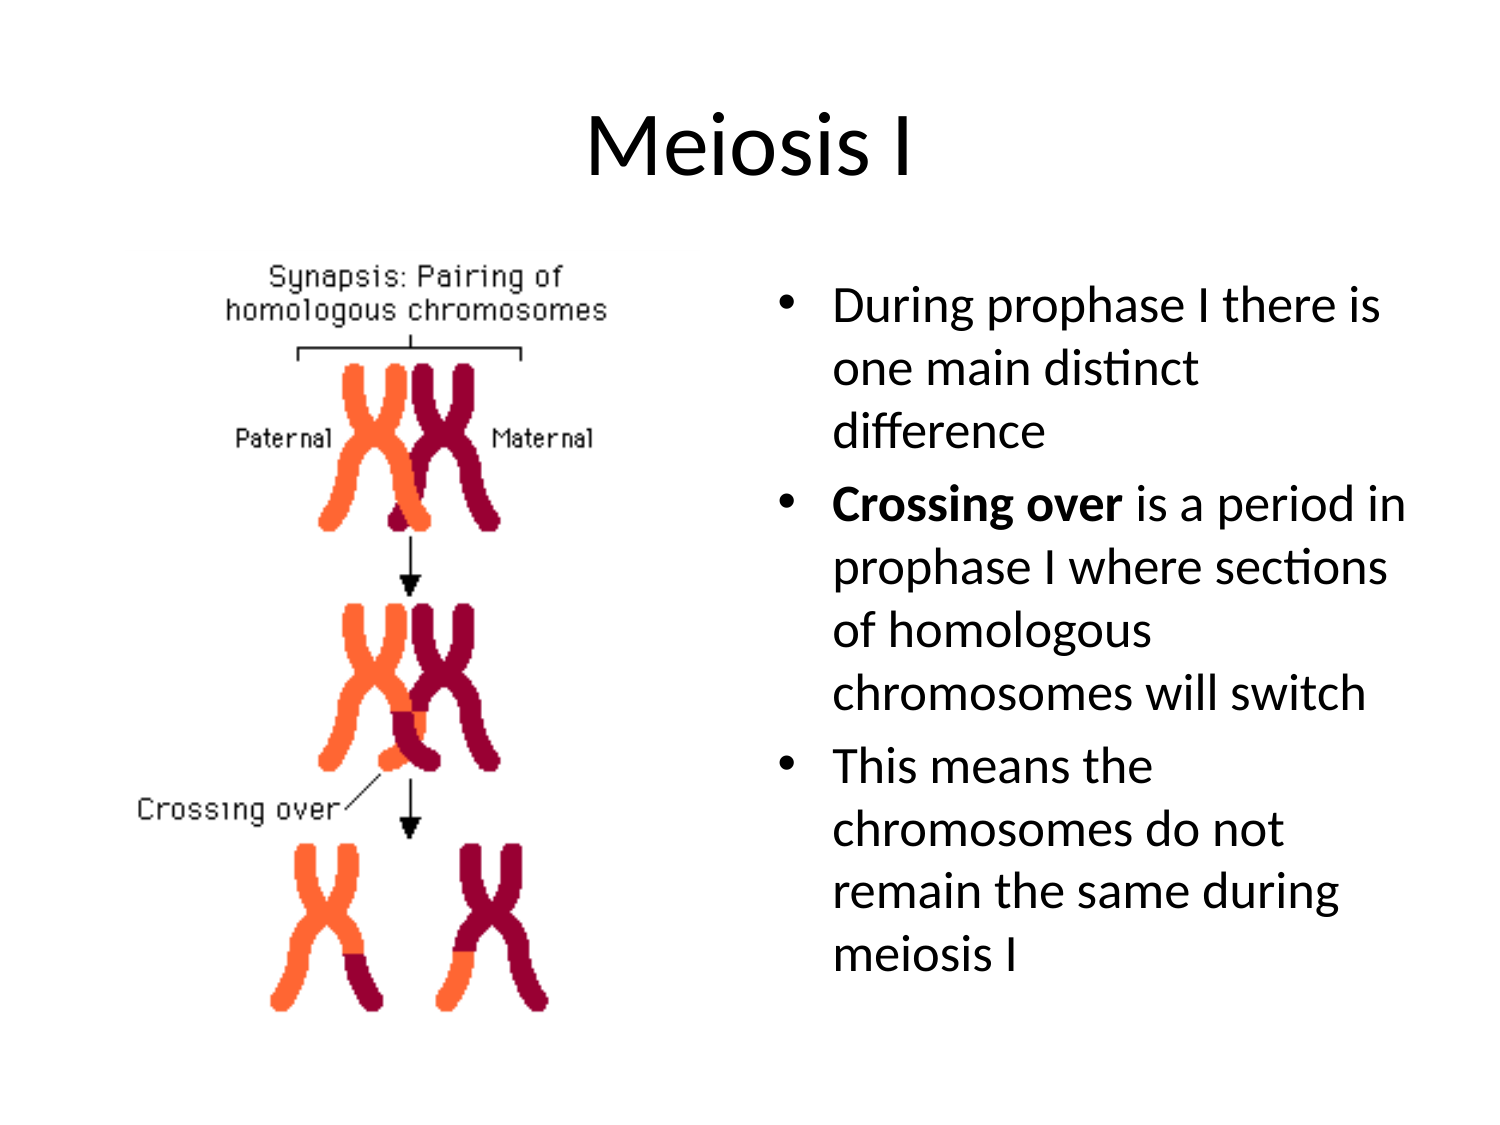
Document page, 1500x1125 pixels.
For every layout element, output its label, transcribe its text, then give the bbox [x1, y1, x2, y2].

list During prophase I there is one main distinct difference Crossing over is a period in prophase I where sections of homologous chromosomes will switch This means the chromosomes do not remain the same during meiosis I [762, 262, 1425, 1005]
title Meiosis I [75, 45, 1425, 233]
picture [124, 249, 701, 1017]
